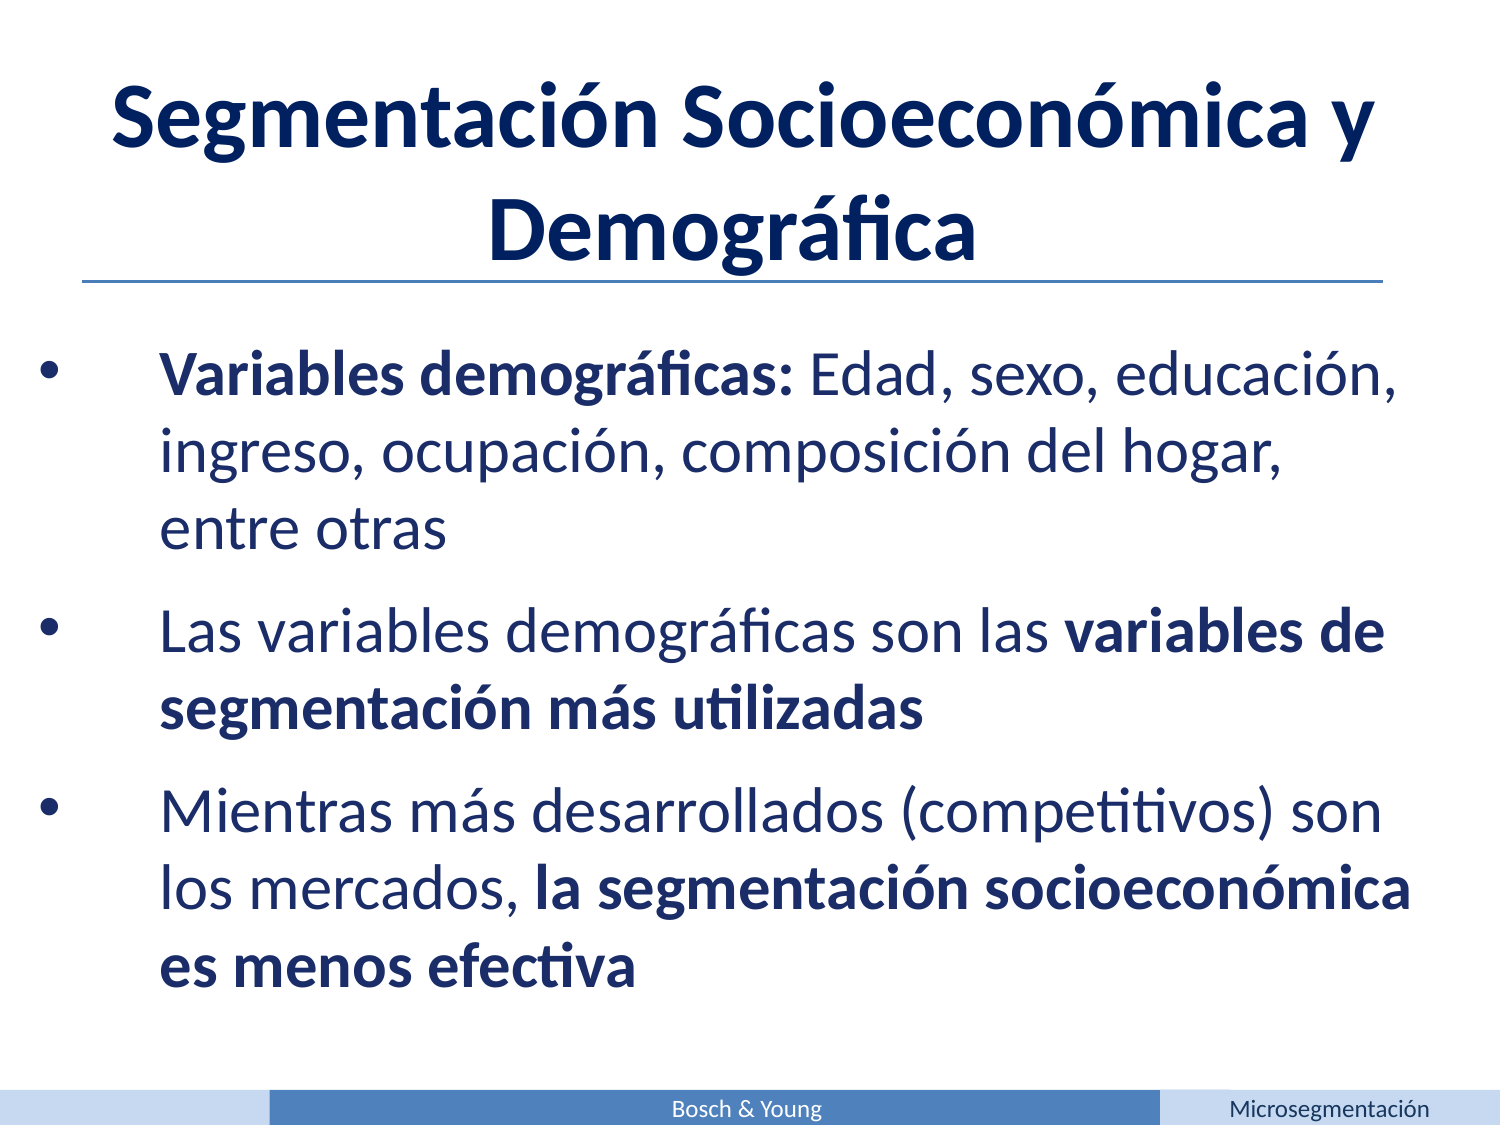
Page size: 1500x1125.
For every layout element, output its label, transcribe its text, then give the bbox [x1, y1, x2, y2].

text_box Bosch & Young [272, 1088, 1158, 1125]
text_box Segmentación Socioeconómica y Demográfica [58, 46, 1430, 287]
text_box [0, 1088, 272, 1125]
text_box Microsegmentación [1158, 1088, 1500, 1125]
text_box Variables demográficas: Edad, sexo, educación, ingreso, ocupación, composición del hogar, entre otras Las variables demográficas son las variables de segmentación más utilizadas Mientras más desarrollados (competitivos) son los mercados, la segmentación socioeconómica es menos efectiva [23, 322, 1465, 1008]
